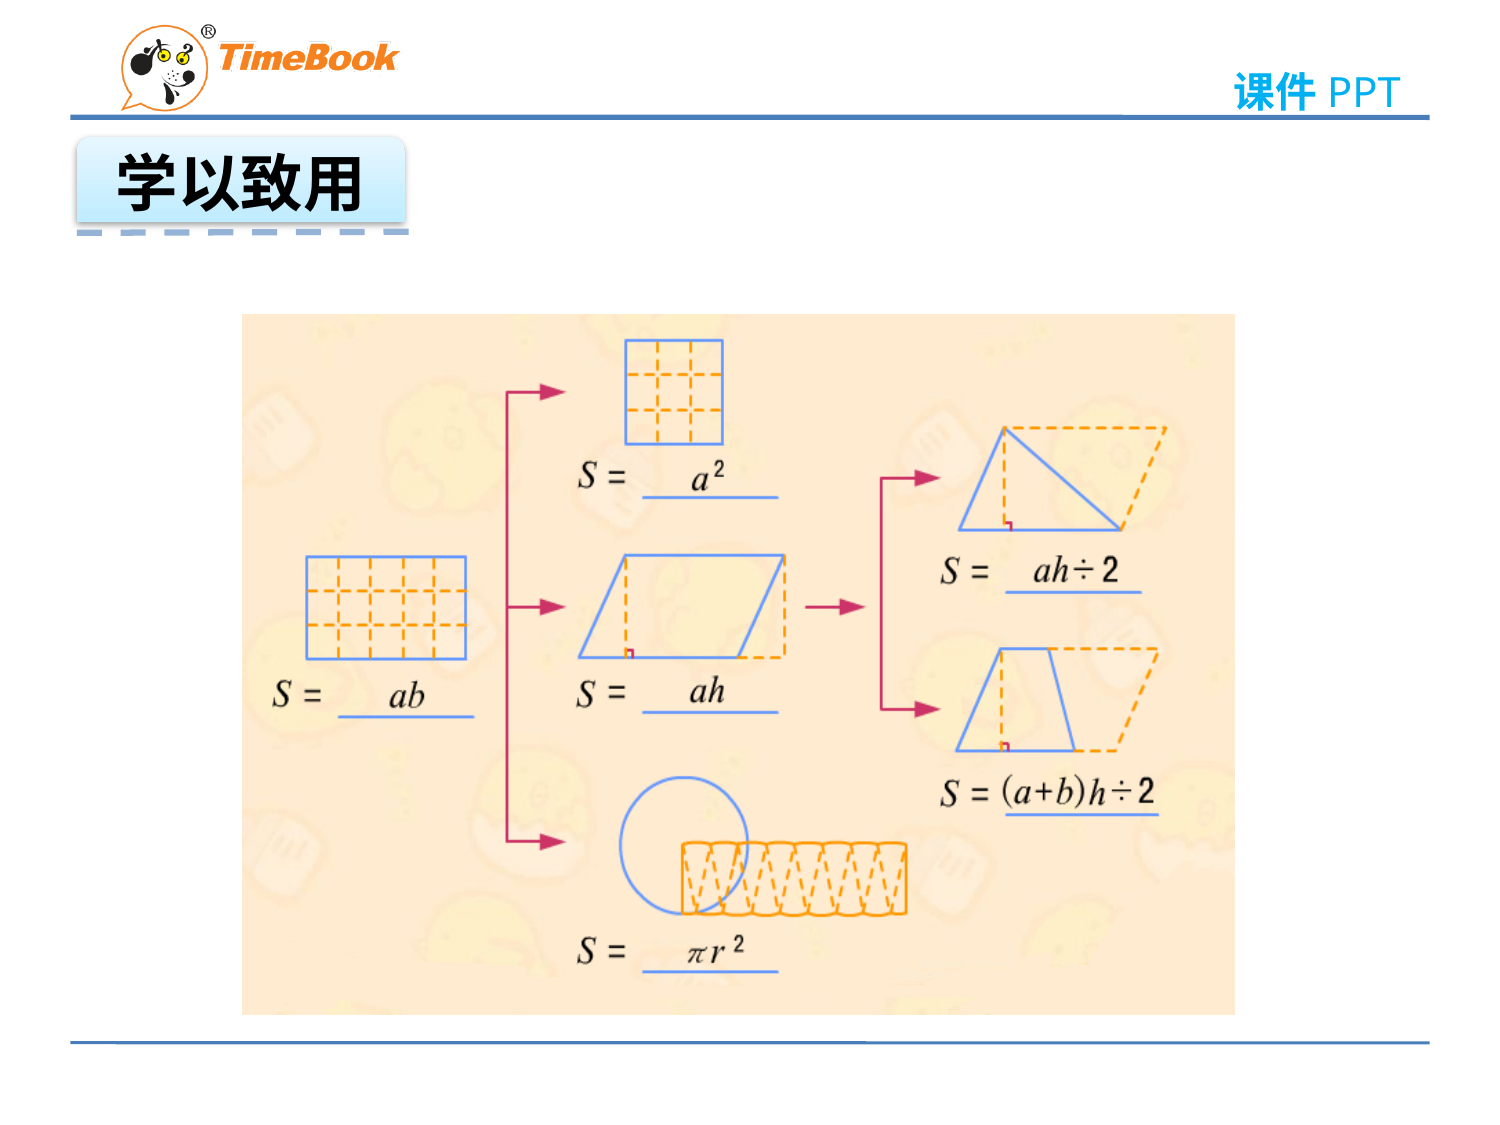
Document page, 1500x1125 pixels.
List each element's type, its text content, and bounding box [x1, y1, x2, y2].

picture [118, 22, 408, 113]
text_box 学以致用 [76, 136, 406, 223]
picture [241, 314, 1235, 1016]
